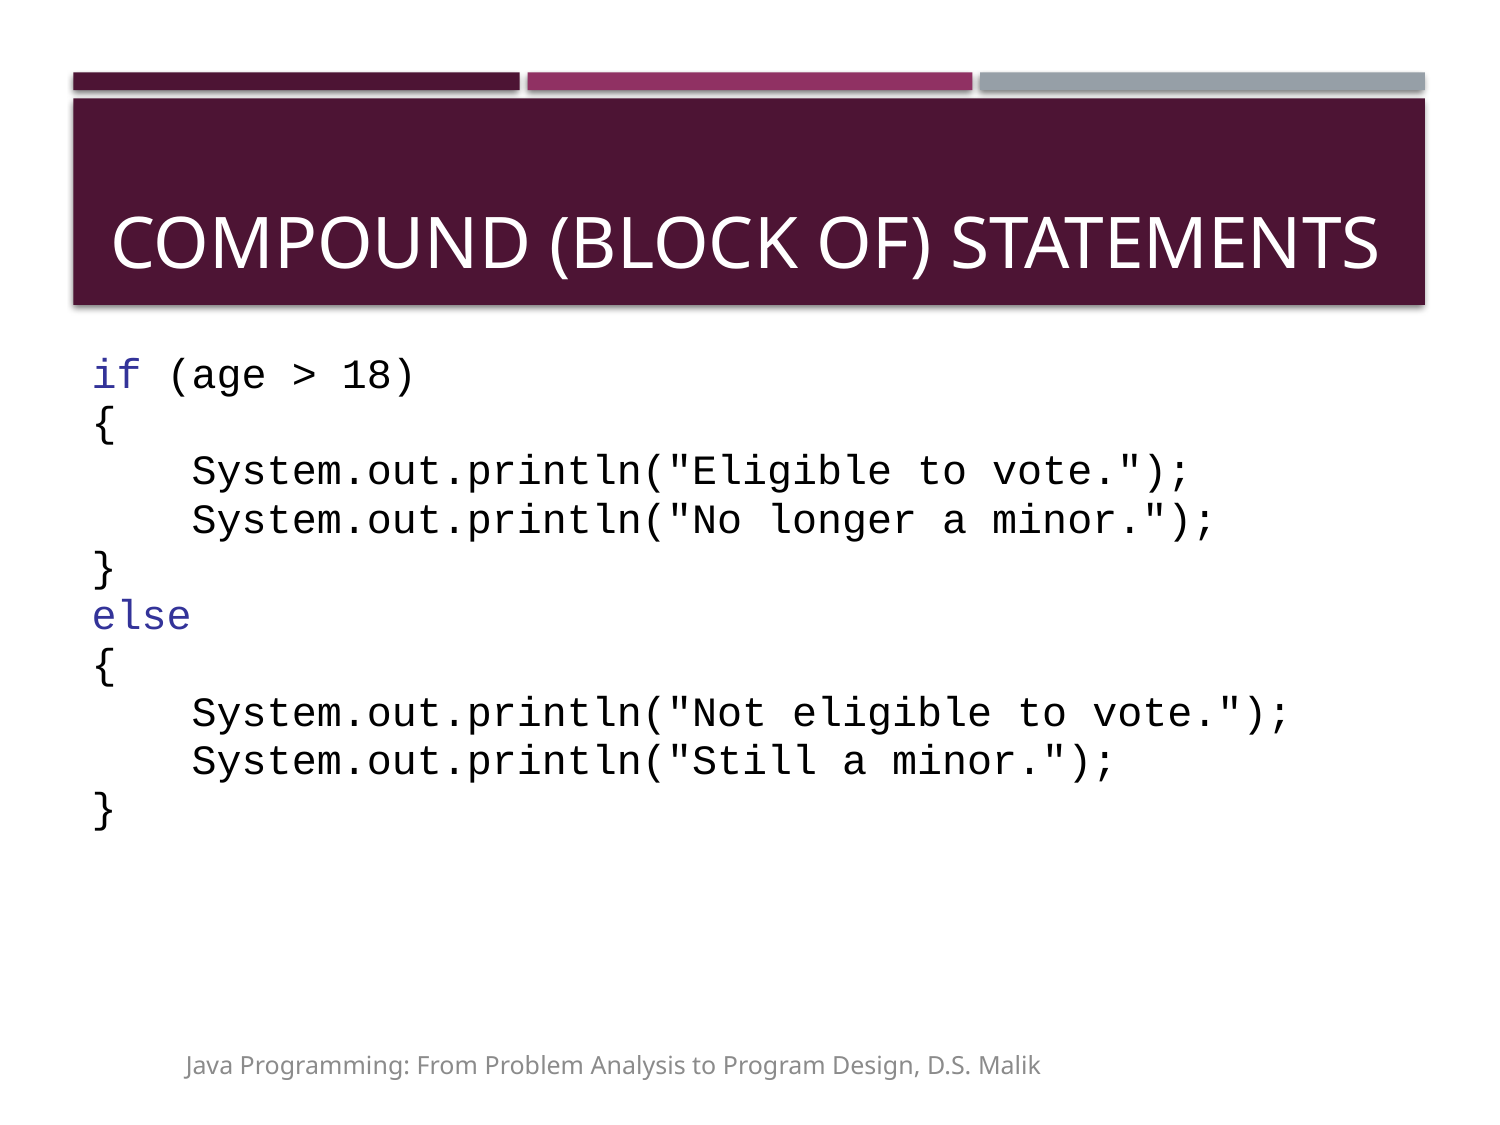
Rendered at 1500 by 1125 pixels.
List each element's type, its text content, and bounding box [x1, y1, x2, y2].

text_box Java Programming: From Problem Analysis to Program Design, D.S. Malik [171, 1070, 1365, 1094]
text_box if (age > 18) { System.out.println("Eligible to vote."); System.out.println("No longer a minor."); } else { System.out.println("Not eligible to vote."); System.out.println("Still a minor."); } [76, 348, 1400, 1070]
title Compound (Block of) Statements [95, 112, 1406, 291]
